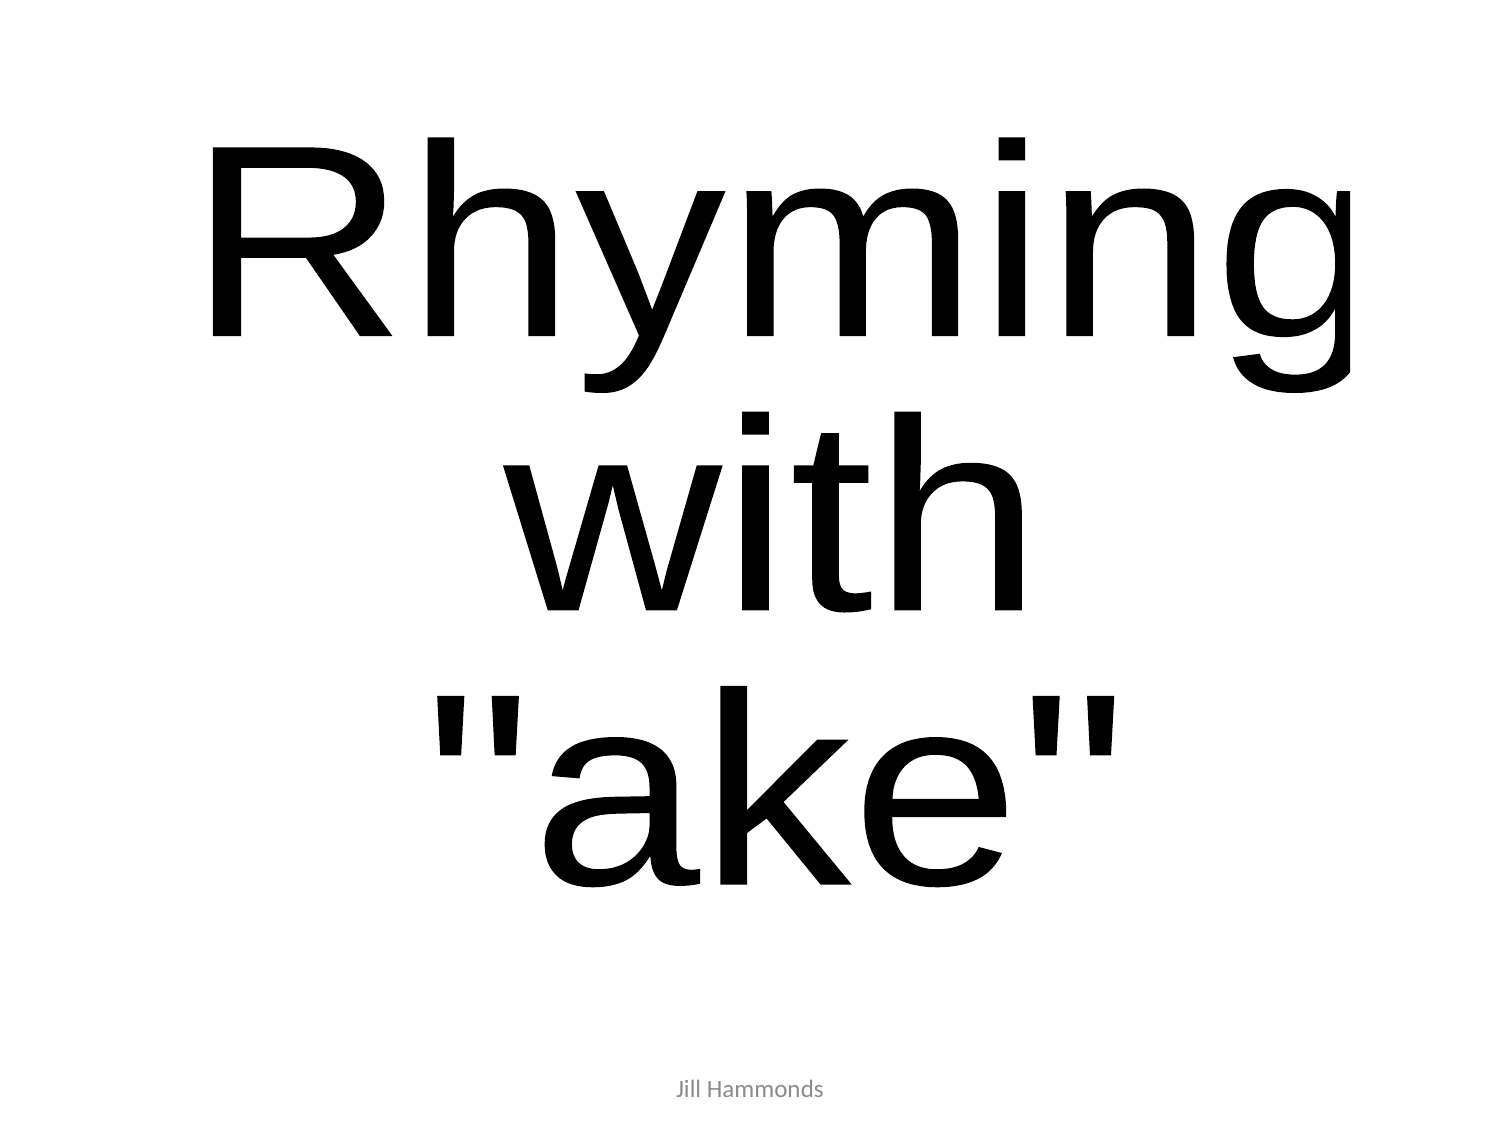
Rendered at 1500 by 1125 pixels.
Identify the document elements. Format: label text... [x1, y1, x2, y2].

footer Jill Hammonds [512, 1042, 988, 1103]
